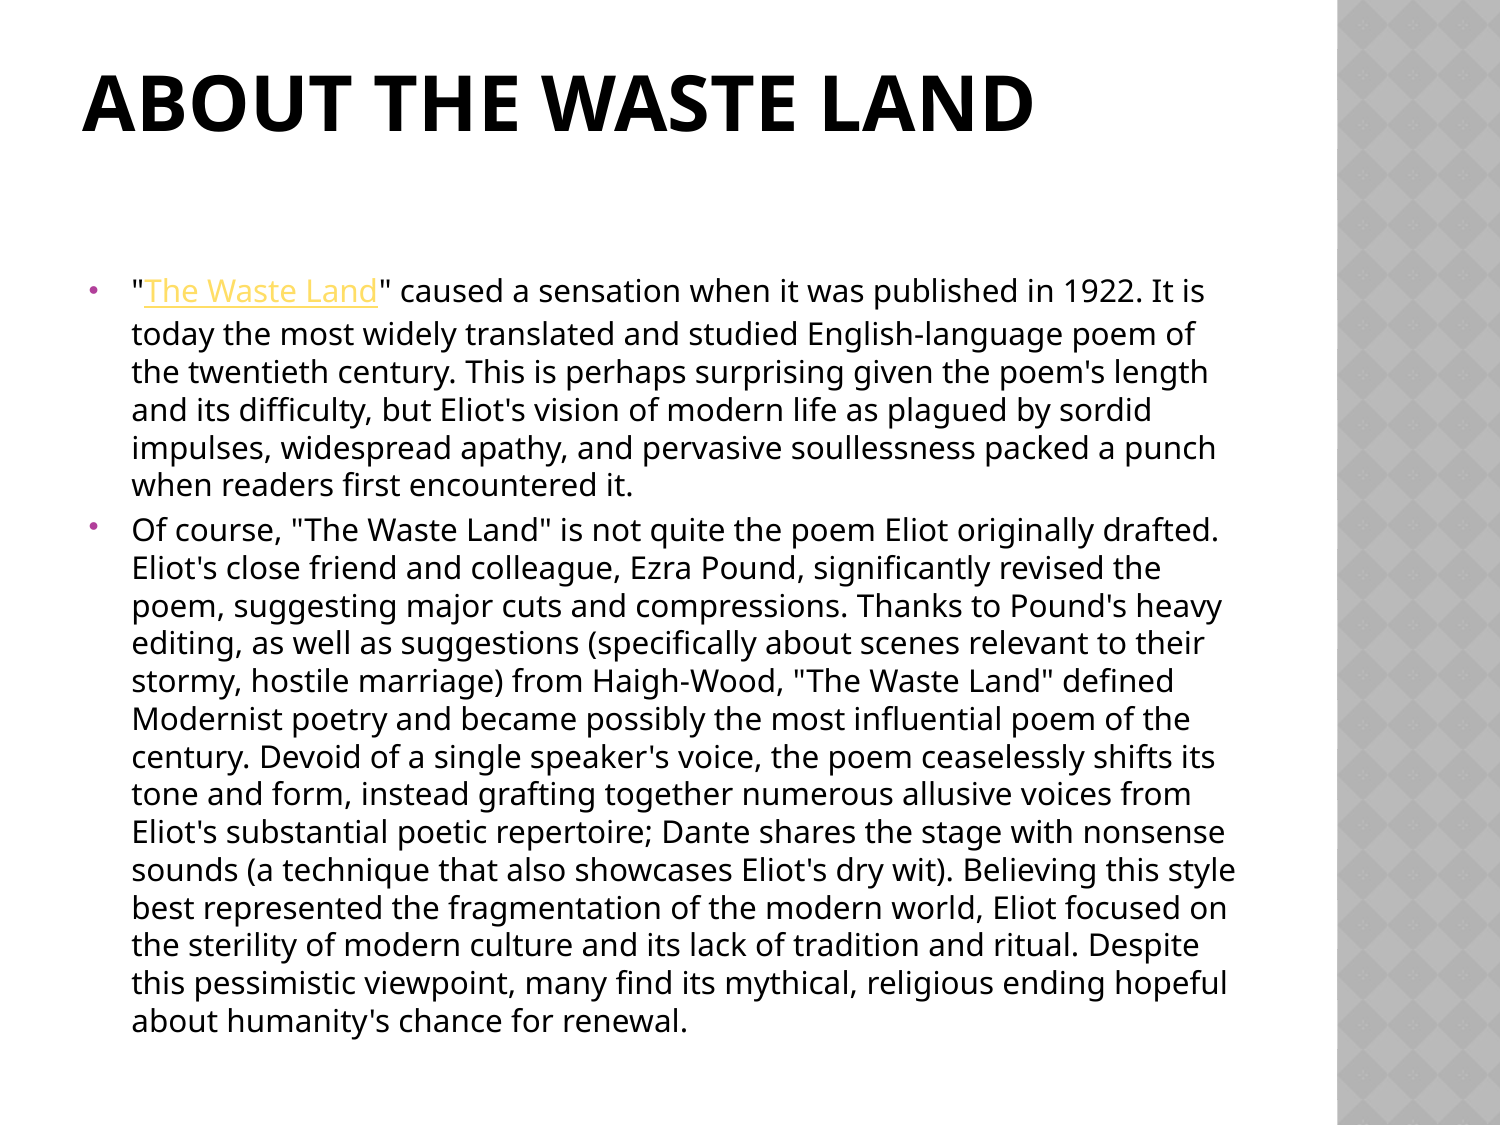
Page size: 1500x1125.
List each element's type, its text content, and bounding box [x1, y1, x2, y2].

title About The Waste Land [75, 52, 1263, 240]
list "The Waste Land" caused a sensation when it was published in 1922. It is today the most widely translated and studied English-language poem of the twentieth century. This is perhaps surprising given the poem's length and its difficulty, but Eliot's vision of modern life as plagued by sordid impulses, widespread apathy, and pervasive soullessness packed a punch when readers first encountered it. Of course, "The Waste Land" is not quite the poem Eliot originally drafted. Eliot's close friend and colleague, Ezra Pound, significantly revised the poem, suggesting major cuts and compressions. Thanks to Pound's heavy editing, as well as suggestions (specifically about scenes relevant to their stormy, hostile marriage) from Haigh-Wood, "The Waste Land" defined Modernist poetry and became possibly the most influential poem of the century. Devoid of a single speaker's voice, the poem ceaselessly shifts its tone and form, instead grafting together numerous allusive voices from Eliot's substantial poetic repertoire; Dante shares the stage with nonsense sounds (a technique that also showcases Eliot's dry wit). Believing this style best represented the fragmentation of the modern world, Eliot focused on the sterility of modern culture and its lack of tradition and ritual. Despite this pessimistic viewpoint, many find its mythical, religious ending hopeful about humanity's chance for renewal. [75, 264, 1263, 1059]
